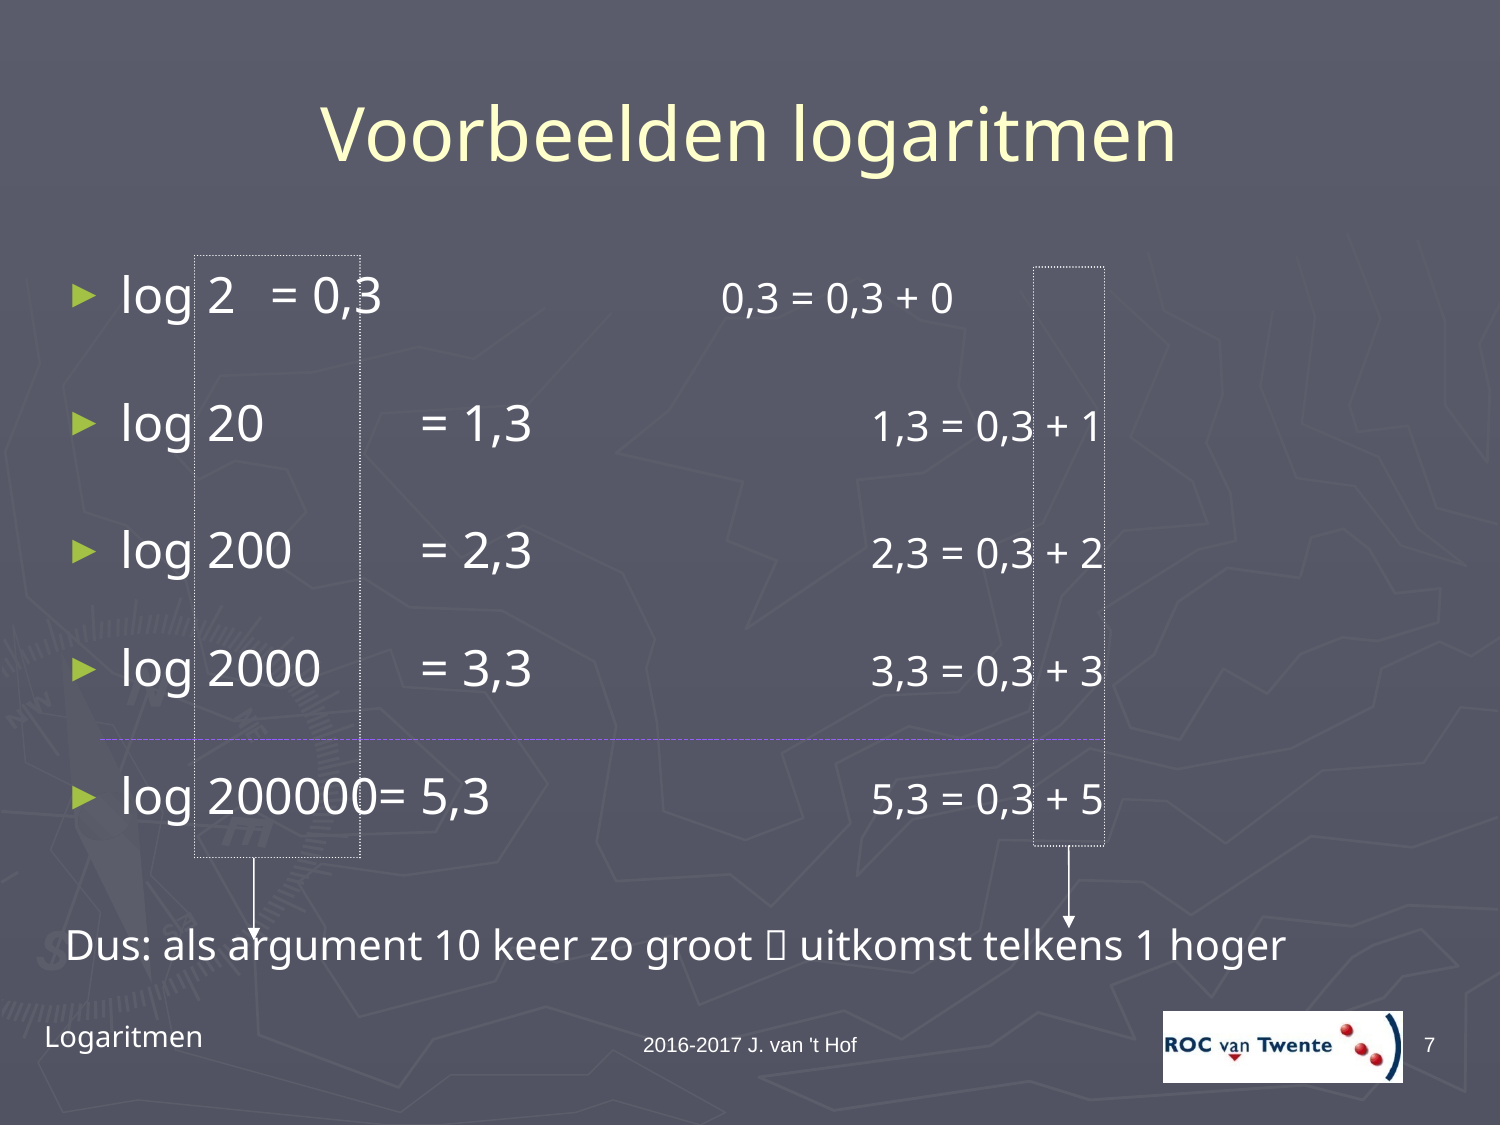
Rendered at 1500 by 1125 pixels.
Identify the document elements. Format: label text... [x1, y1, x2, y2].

text_box [194, 255, 361, 738]
text_box [247, 857, 261, 941]
text_box [1033, 267, 1105, 739]
picture [1163, 1011, 1403, 1083]
title Voorbeelden logaritmen [49, 37, 1451, 226]
slide_number 7 [1074, 1024, 1451, 1103]
text_box [194, 748, 361, 858]
text_box [1033, 745, 1105, 847]
text_box Logaritmen [29, 1011, 467, 1062]
footer 2016-2017 J. van 't Hof [512, 1024, 988, 1103]
list log 2 = 0,3 0,3 = 0,3 + 0 log 20 = 1,3 1,3 = 0,3 + 1 log 200 = 2,3 2,3 = 0,3 + 2 log 2000 = 3,3 3,3 = 0,3 + 3 log 200000= 5,3 5,3 = 0,3 + 5 Dus: als argument 10 keer zo groot  uitkomst telkens 1 hoger [49, 262, 1451, 1001]
text_box [1062, 846, 1076, 929]
